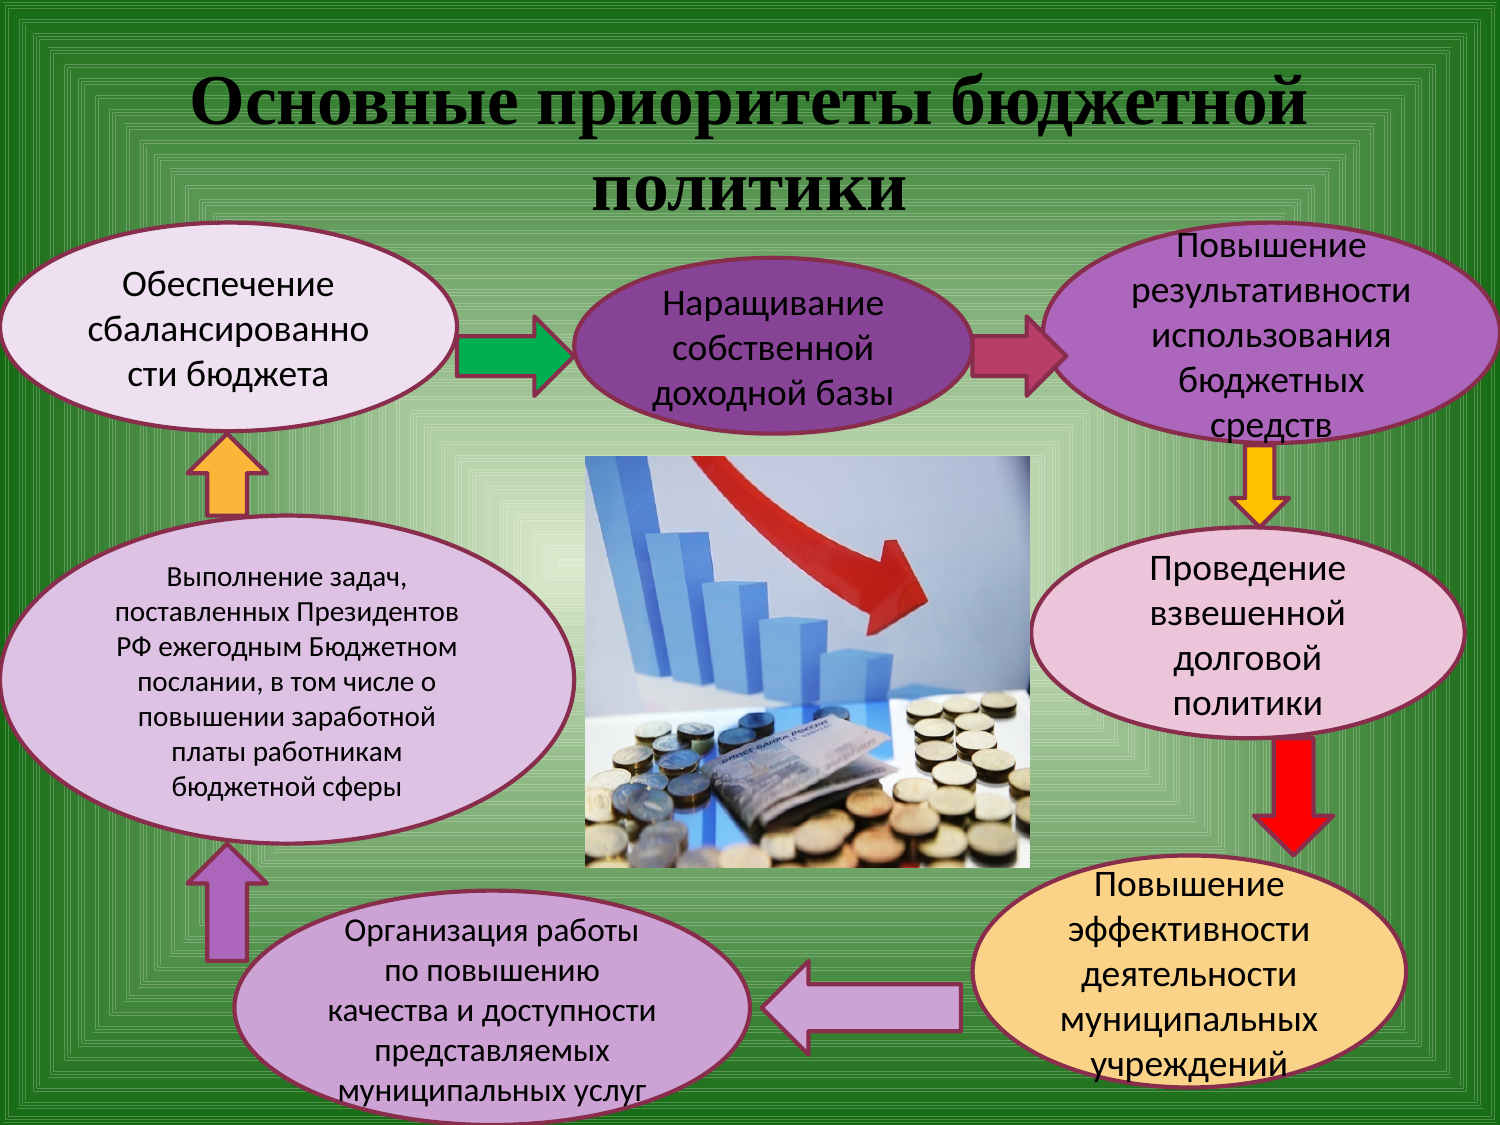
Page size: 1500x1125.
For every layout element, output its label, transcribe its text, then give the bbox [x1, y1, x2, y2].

text_box Организация работы по повышению качества и доступности представляемых муниципальных услуг [232, 888, 753, 1125]
text_box [759, 958, 963, 1057]
text_box Повышение результативности использования бюджетных средств [1041, 220, 1500, 446]
text_box [1228, 443, 1291, 530]
picture [585, 456, 1030, 868]
text_box [185, 841, 269, 963]
text_box [454, 314, 577, 398]
text_box Проведение взвешенной долговой политики [1034, 525, 1467, 741]
text_box [970, 314, 1069, 398]
text_box Наращивание собственной доходной базы [572, 255, 974, 436]
text_box [185, 431, 269, 518]
title Основные приоритеты бюджетной политики [75, 45, 1425, 233]
text_box Выполнение задач, поставленных Президентов РФ ежегодным Бюджетном послании, в том числе о повышении заработной платы работникам бюджетной сферы [0, 513, 577, 846]
text_box Обеспечение сбалансированности бюджета [0, 220, 460, 434]
text_box [1251, 736, 1336, 858]
text_box Повышение эффективности деятельности муниципальных учреждений [970, 853, 1409, 1090]
